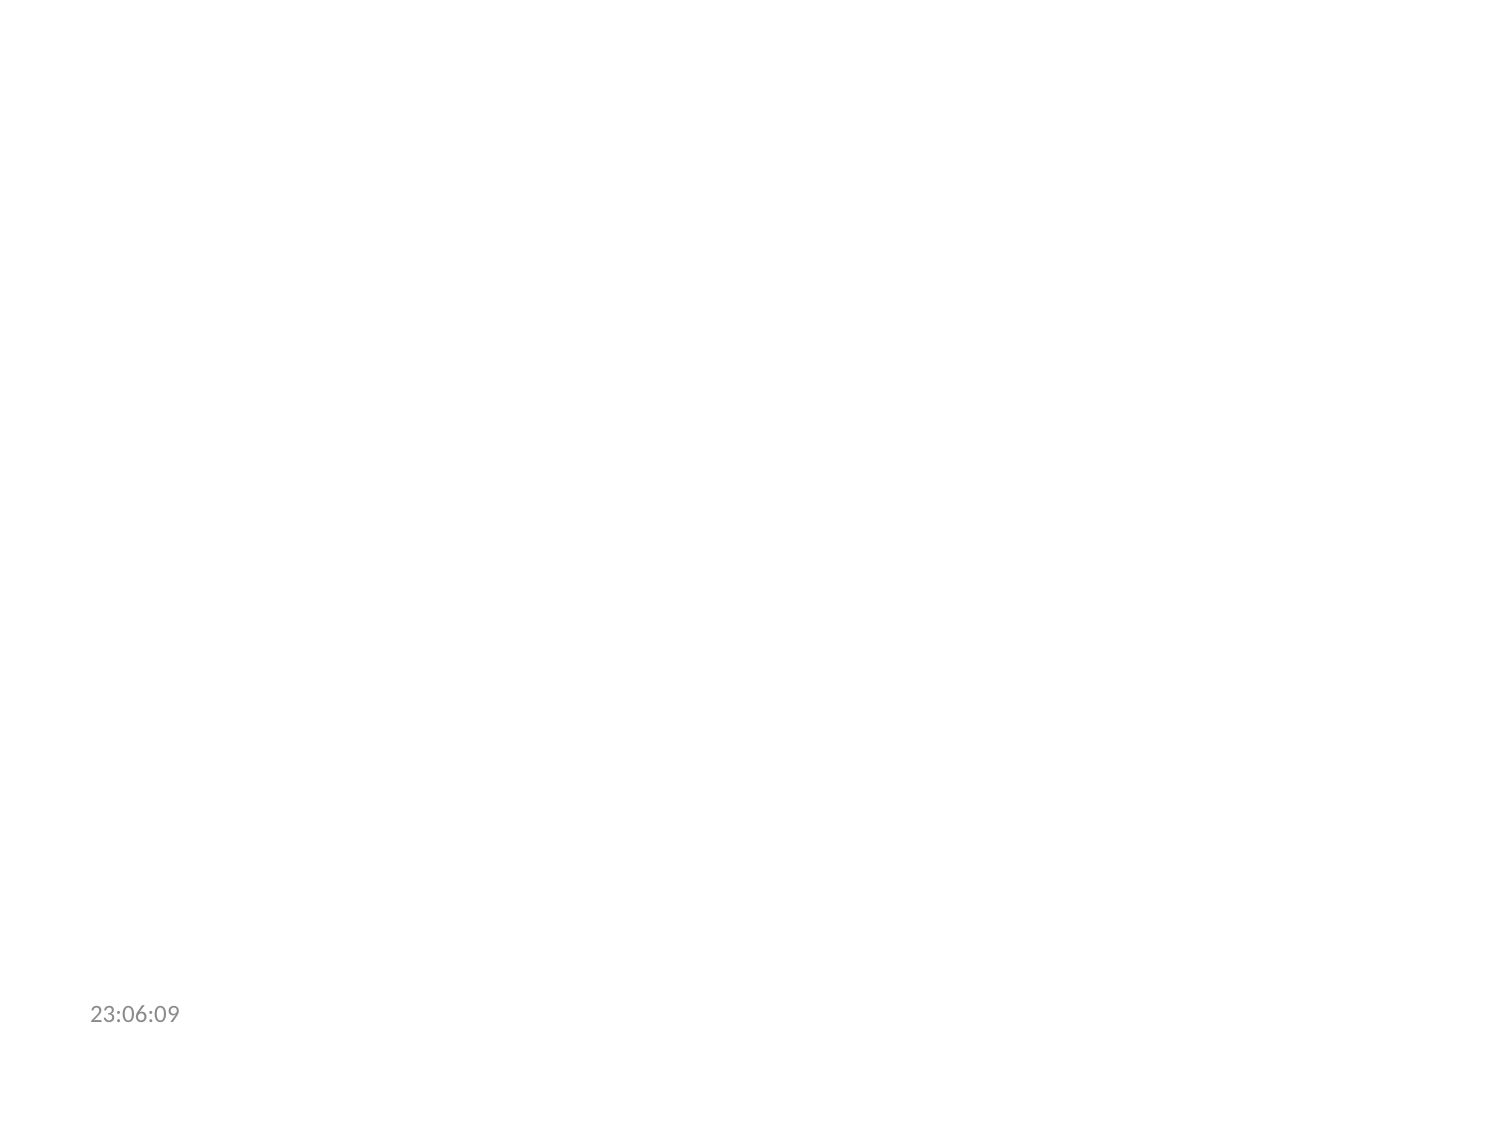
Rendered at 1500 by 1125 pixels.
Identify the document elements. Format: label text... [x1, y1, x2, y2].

text_box 15:35:09 [75, 982, 425, 1043]
